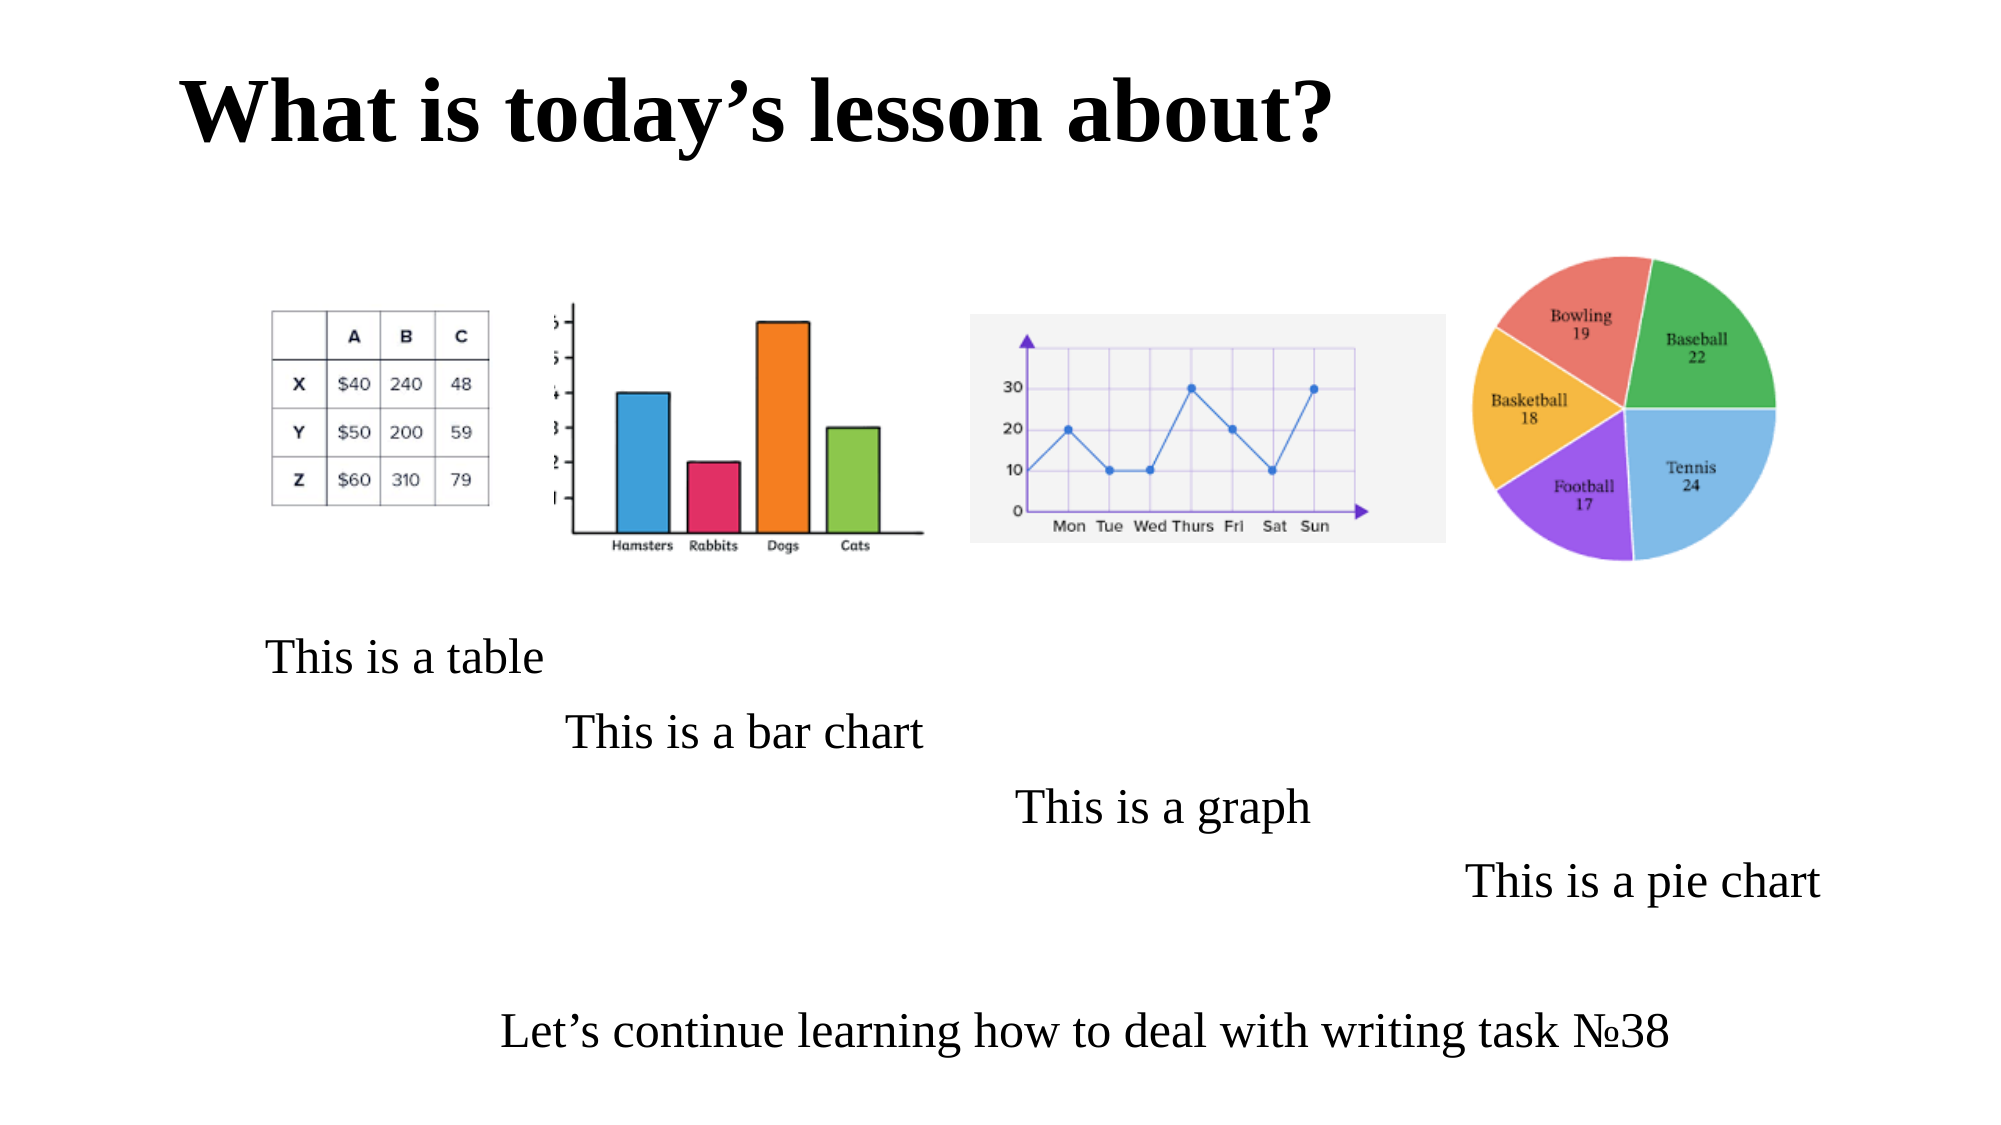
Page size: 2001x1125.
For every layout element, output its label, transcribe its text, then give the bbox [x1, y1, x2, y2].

title What is today’s lesson about? [163, 23, 1834, 169]
picture [201, 229, 1796, 583]
subtitle This is a table This is a bar chart This is a graph This is a pie chart Let’s continue learning how to deal with writing task №38 [249, 622, 1921, 1082]
